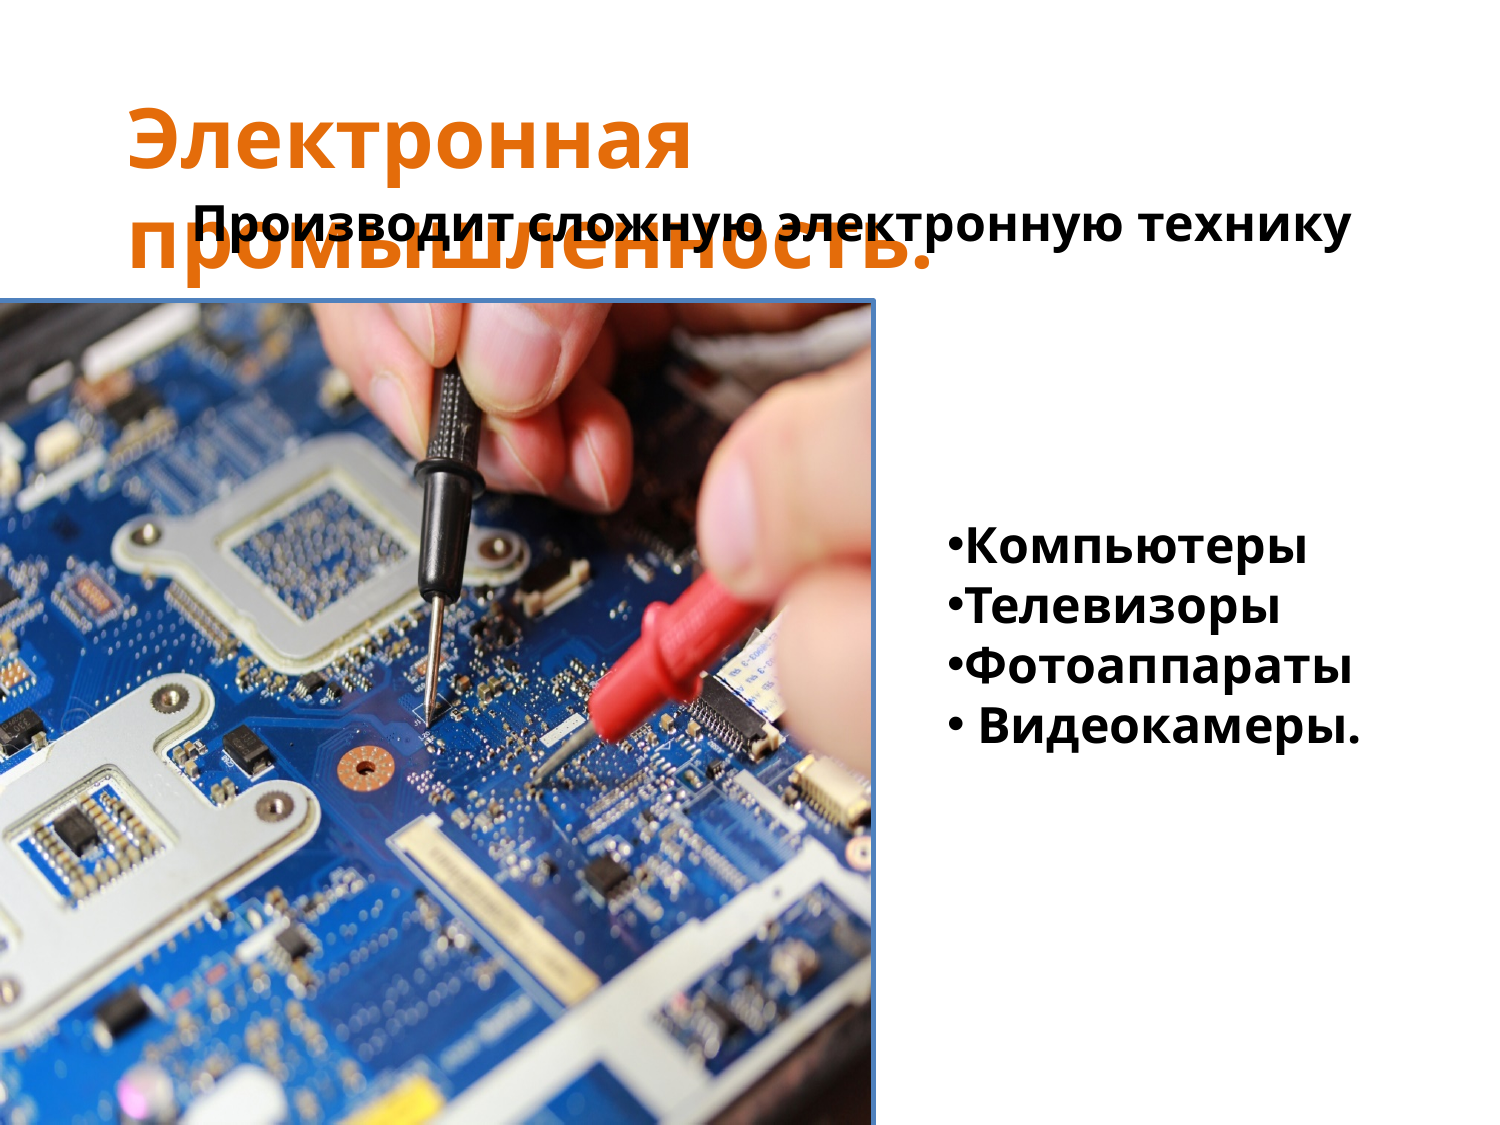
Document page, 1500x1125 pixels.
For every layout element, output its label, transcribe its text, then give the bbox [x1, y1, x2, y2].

text_box Производит сложную электронную технику [96, 184, 1447, 260]
picture [0, 302, 872, 1125]
text_box Компьютеры Телевизоры Фотоаппараты Видеокамеры. [932, 506, 1500, 761]
text_box Электронная промышленность. [112, 78, 1500, 229]
